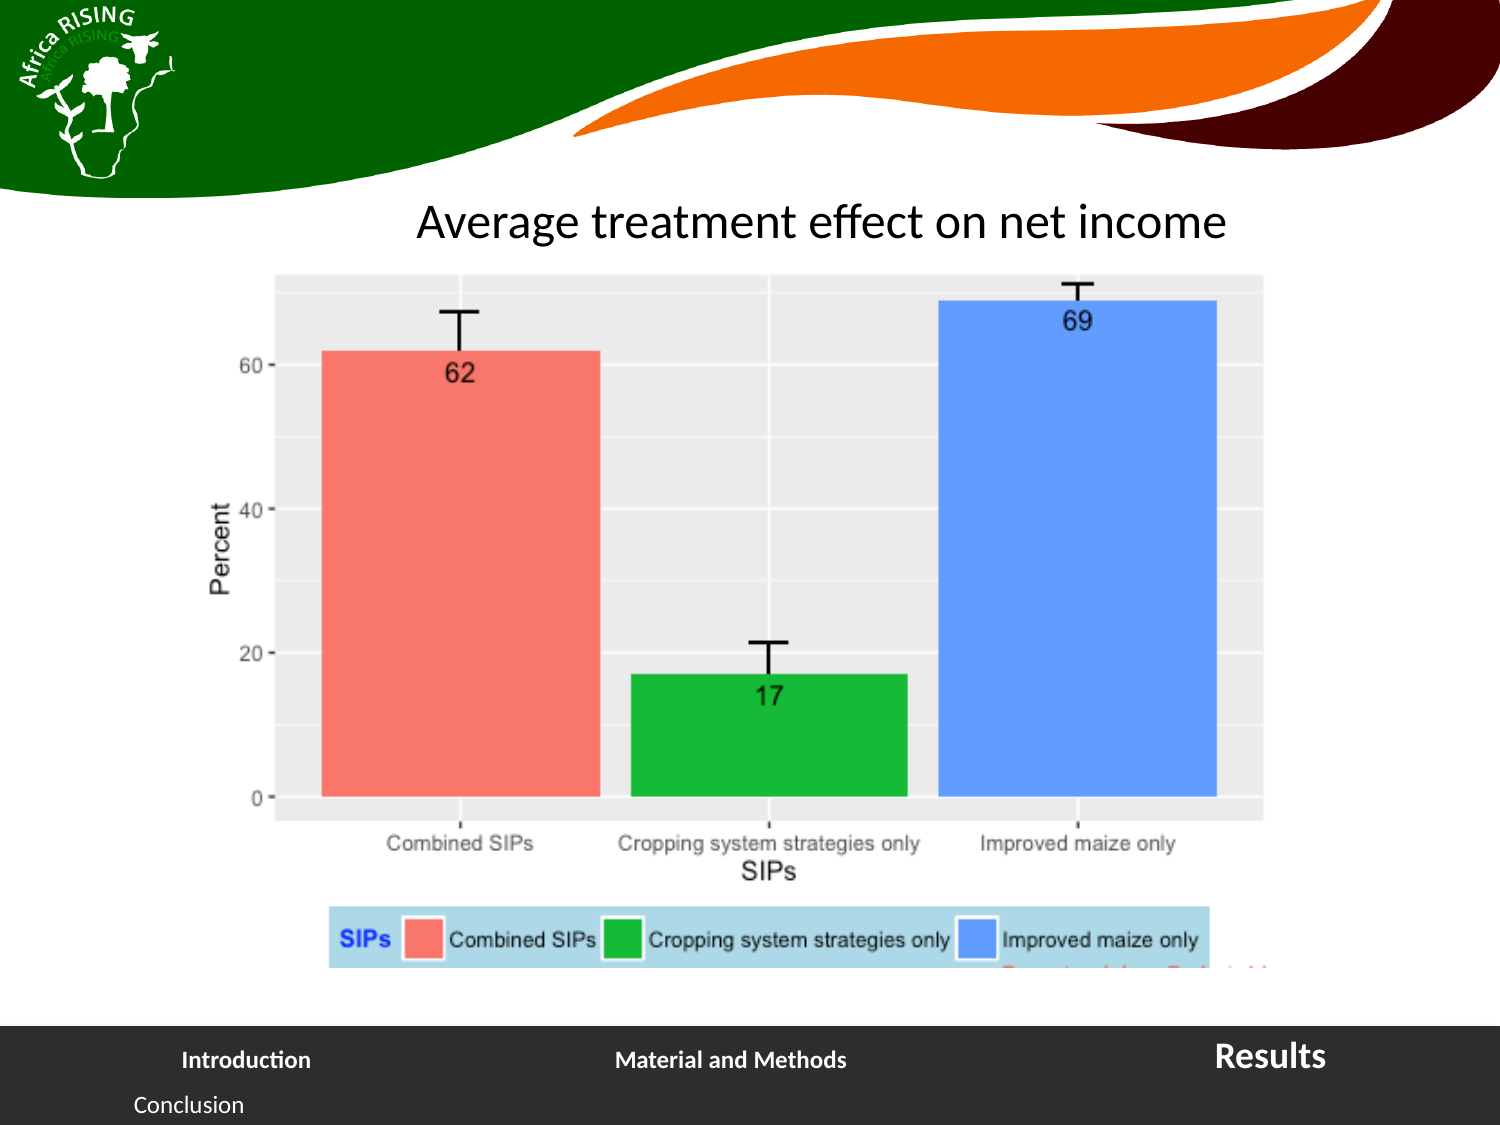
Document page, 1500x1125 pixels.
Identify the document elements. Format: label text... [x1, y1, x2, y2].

picture [0, 0, 1500, 199]
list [187, 262, 1287, 968]
text_box Introduction Material and Methods Results Conclusion [0, 1025, 1500, 1125]
text_box Average treatment effect on net income [401, 206, 1243, 257]
